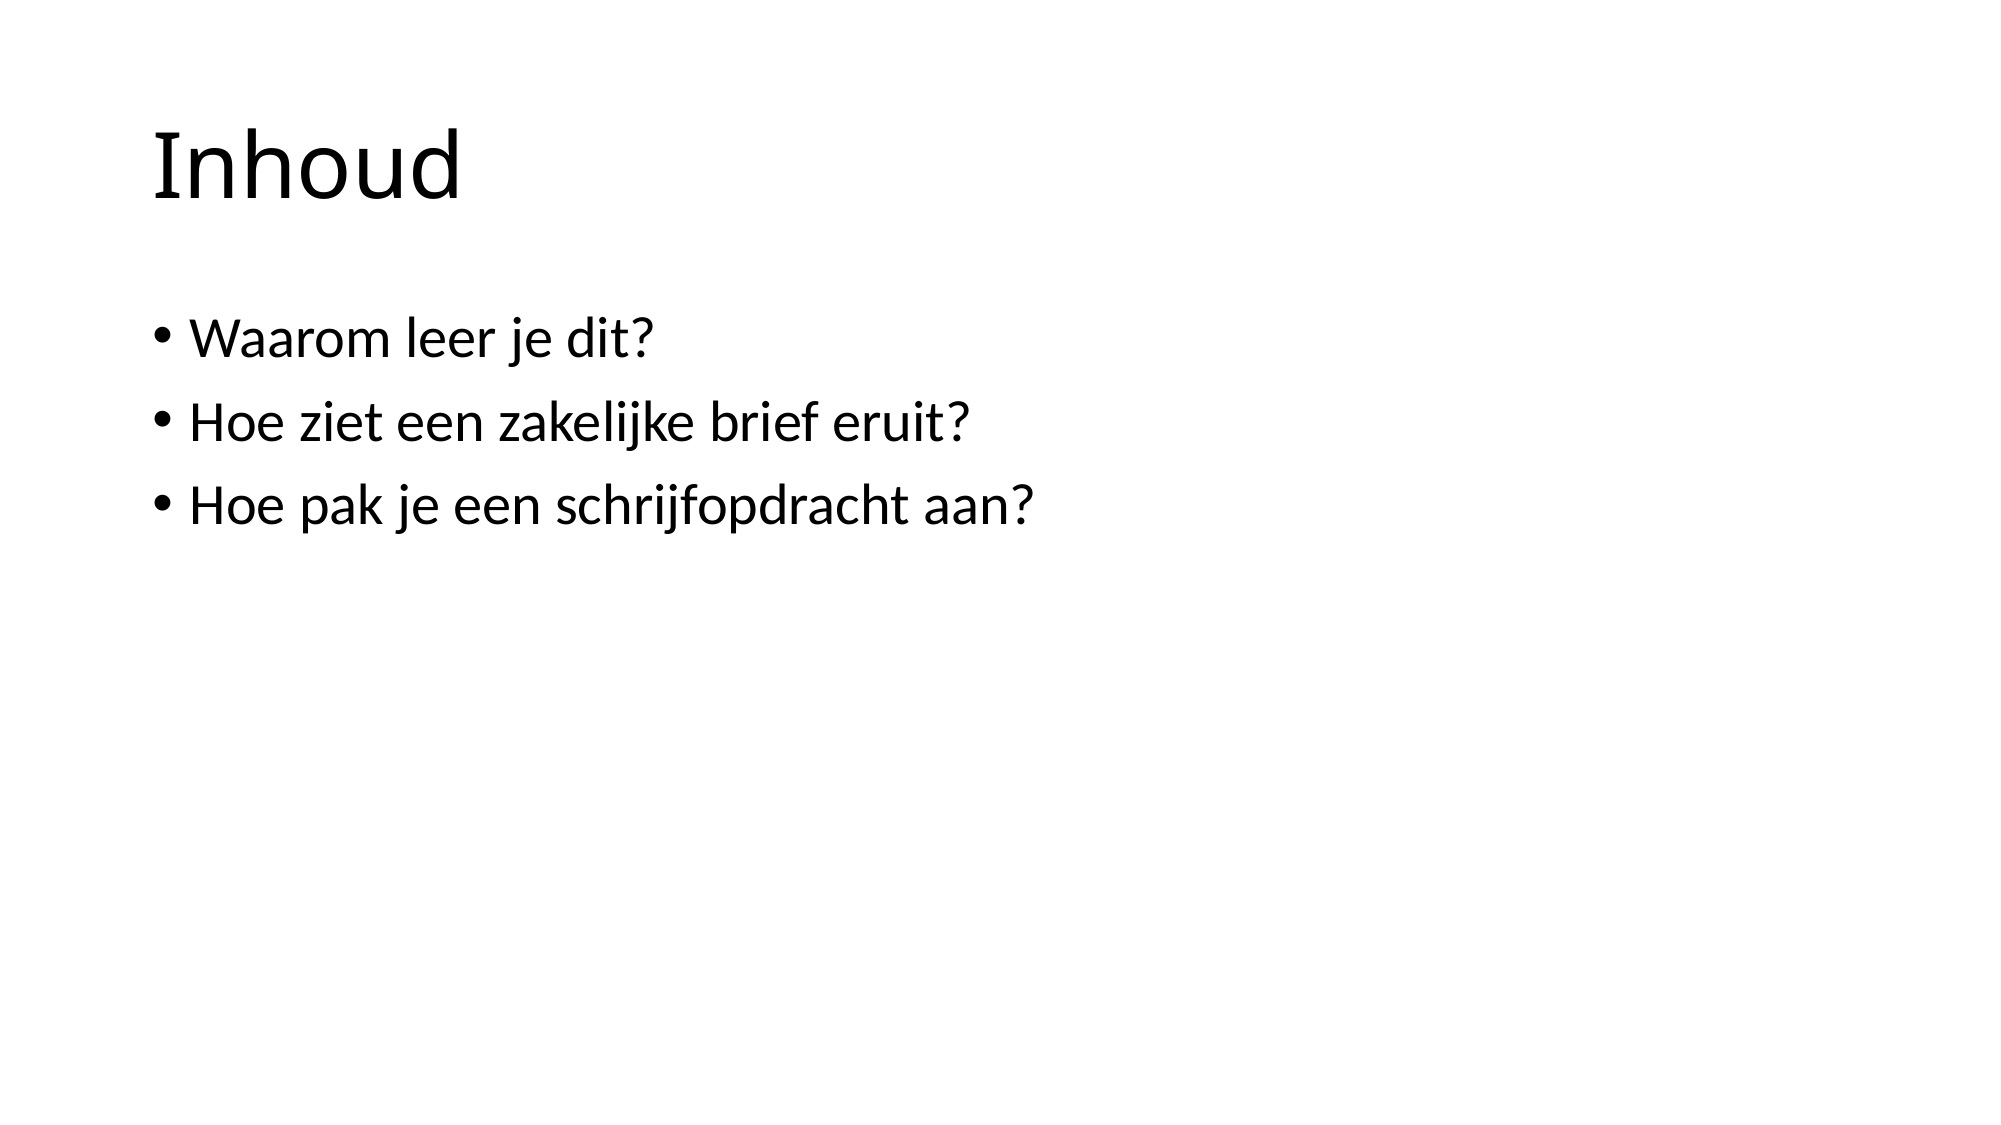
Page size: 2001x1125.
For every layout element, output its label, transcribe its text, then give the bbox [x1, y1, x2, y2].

title Inhoud [137, 59, 1863, 278]
list Waarom leer je dit? Hoe ziet een zakelijke brief eruit? Hoe pak je een schrijfopdracht aan? [137, 299, 1863, 1014]
